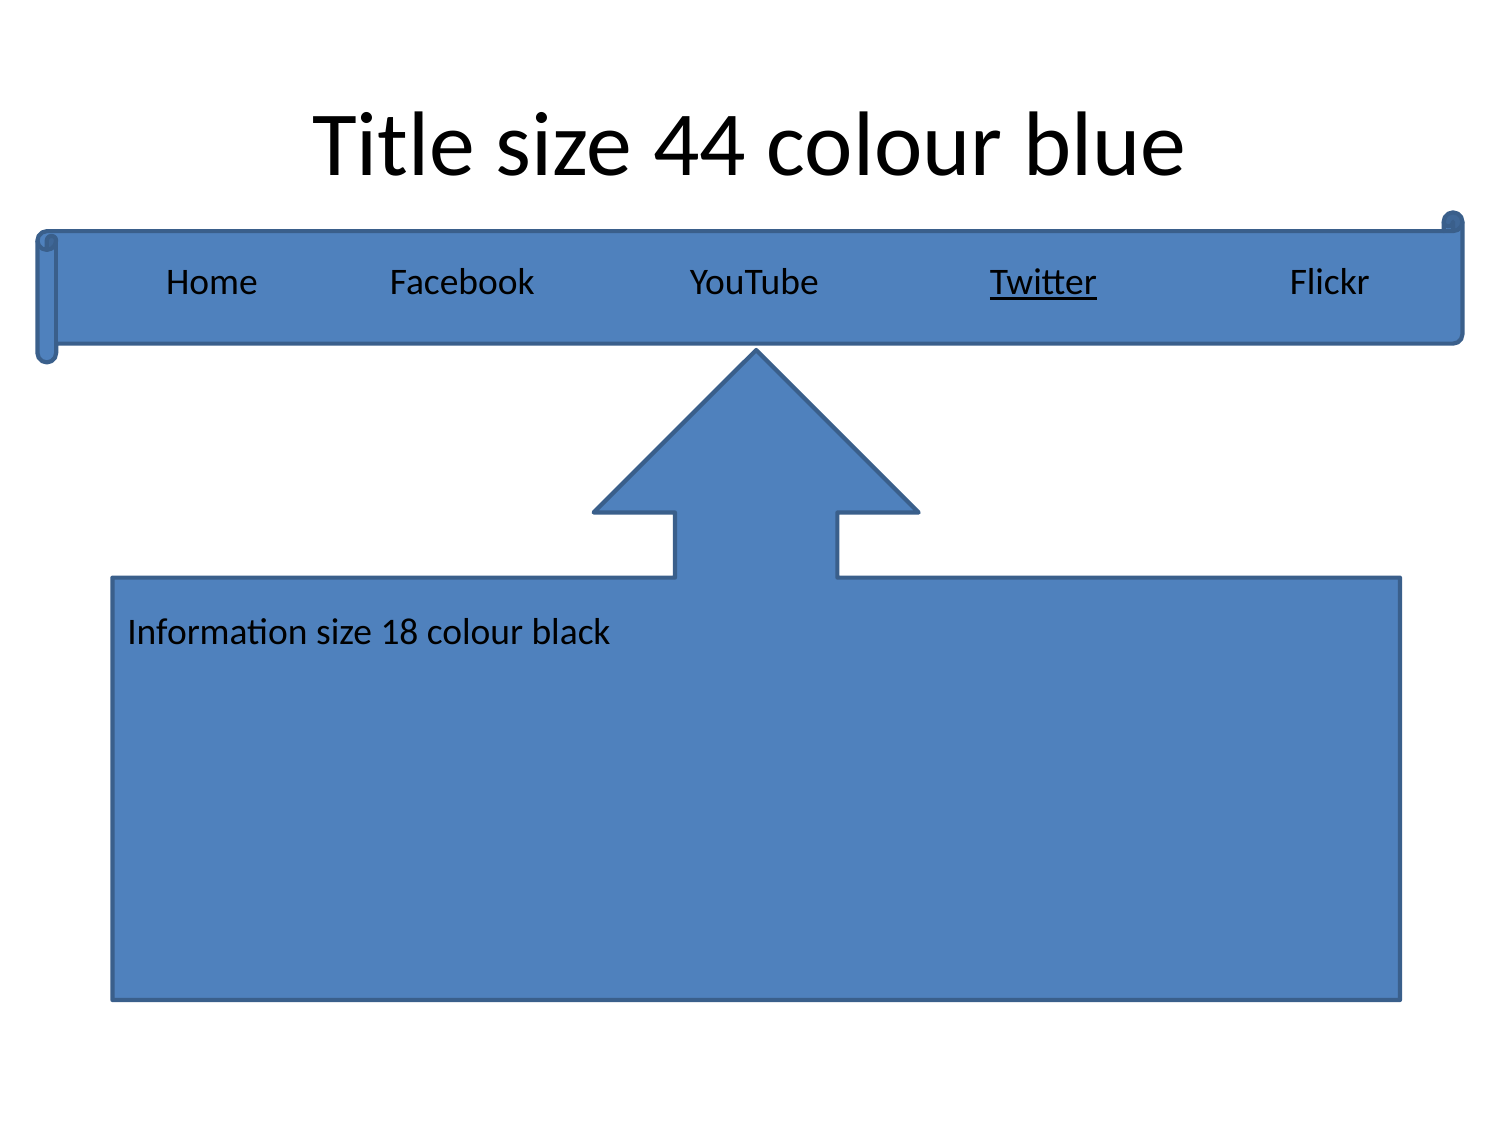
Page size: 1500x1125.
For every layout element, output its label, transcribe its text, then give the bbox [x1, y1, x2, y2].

text_box [35, 210, 1465, 365]
text_box Home Facebook YouTube Twitter Flickr [75, 249, 1400, 310]
text_box [110, 347, 1403, 1003]
text_box Information size 18 colour black [112, 599, 1400, 660]
title Title size 44 colour blue [75, 45, 1425, 229]
